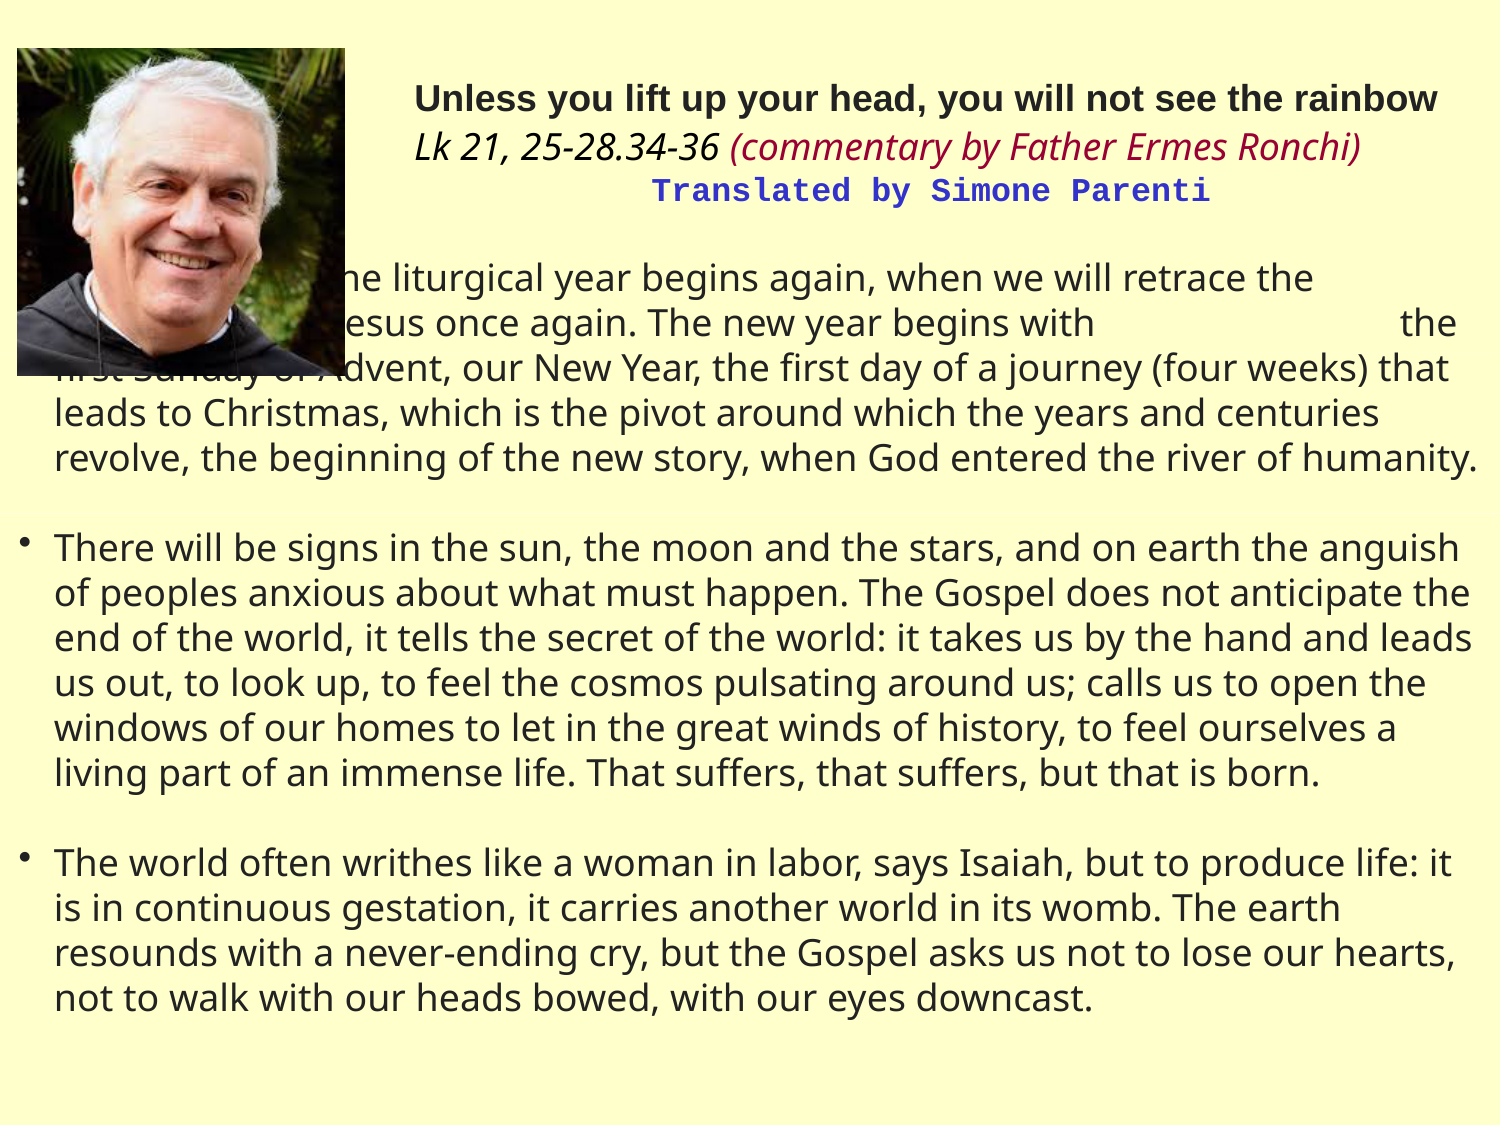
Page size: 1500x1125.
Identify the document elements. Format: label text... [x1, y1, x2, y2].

text_box Unless you lift up your head, you will not see the rainbow Lk 21, 25-28.34-36 (commentary by Father Ermes Ronchi) Translated by Simone Parenti [345, 66, 1500, 216]
text_box The liturgical year begins again, when we will retrace the entire life of Jesus once again. The new year begins with the first Sunday of Advent, our New Year, the first day of a journey (four weeks) that leads to Christmas, which is the pivot around which the years and centuries revolve, the beginning of the new story, when God entered the river of humanity. There will be signs in the sun, the moon and the stars, and on earth the anguish of peoples anxious about what must happen. The Gospel does not anticipate the end of the world, it tells the secret of the world: it takes us by the hand and leads us out, to look up, to feel the cosmos pulsating around us; calls us to open the windows of our homes to let in the great winds of history, to feel ourselves a living part of an immense life. That suffers, that suffers, but that is born. The world often writhes like a woman in labor, says Isaiah, but to produce life: it is in continuous gestation, it carries another world in its womb. The earth resounds with a never-ending cry, but the Gospel asks us not to lose our hearts, not to walk with our heads bowed, with our eyes downcast. [3, 246, 1500, 1027]
picture [17, 48, 345, 376]
